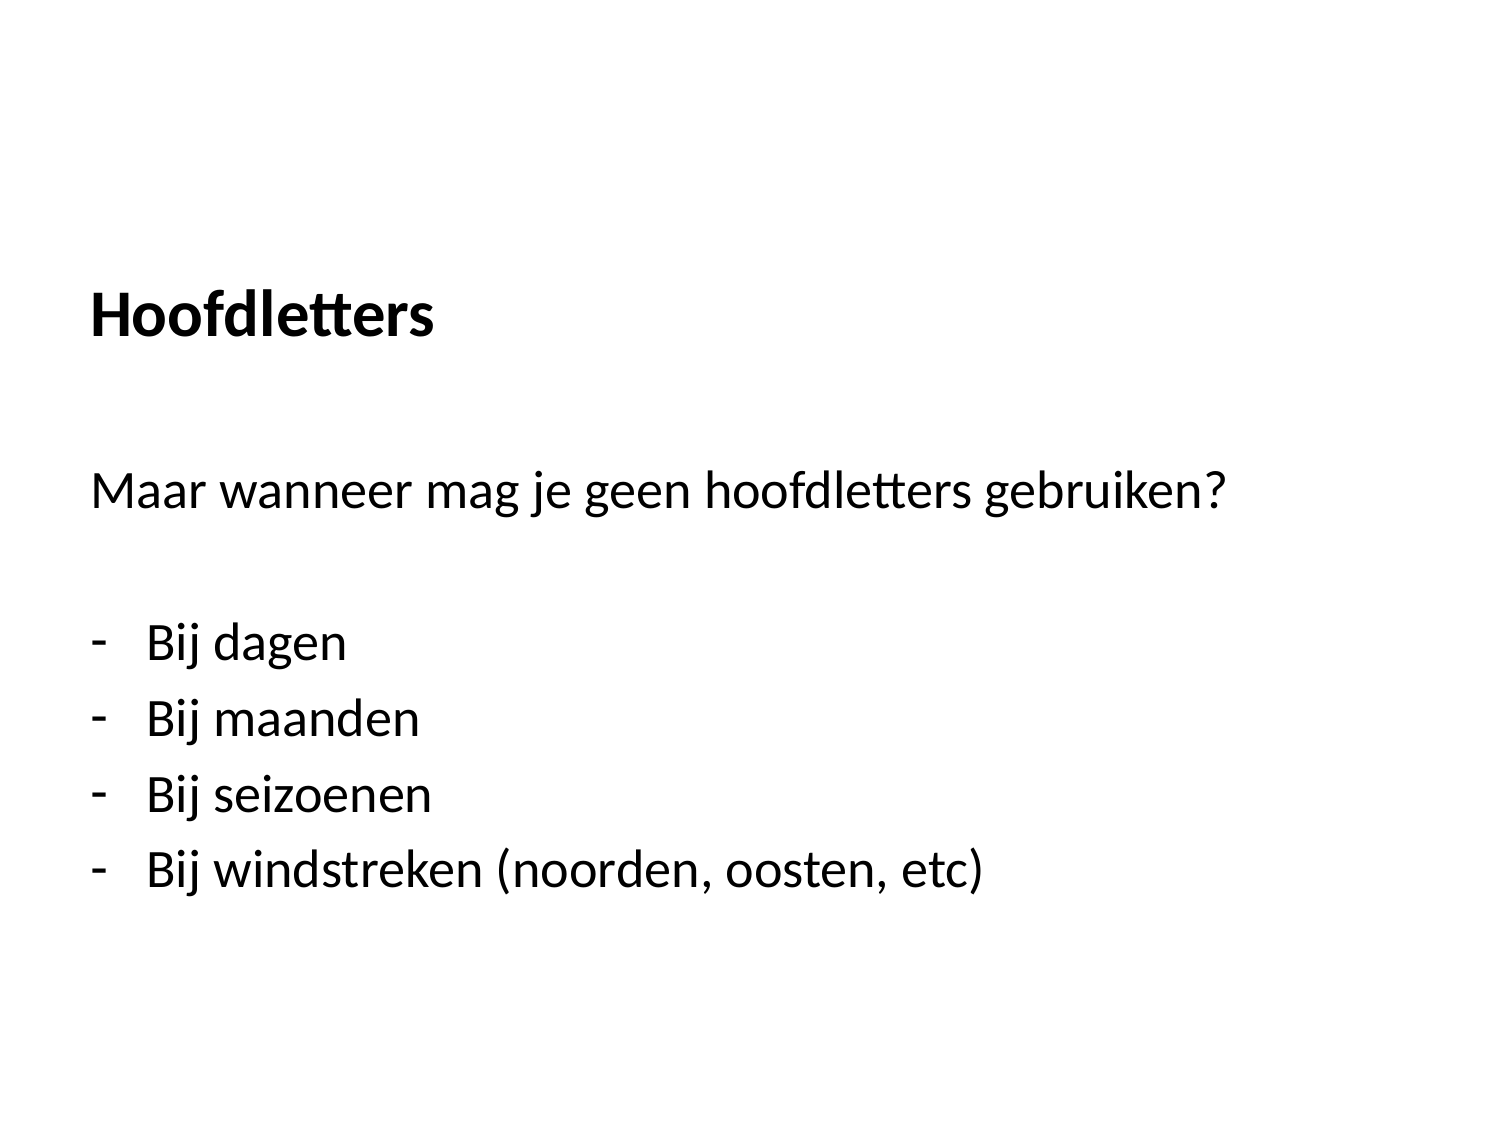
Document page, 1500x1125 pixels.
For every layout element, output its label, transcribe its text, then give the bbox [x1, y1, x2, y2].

list Hoofdletters Maar wanneer mag je geen hoofdletters gebruiken? Bij dagen Bij maanden Bij seizoenen Bij windstreken (noorden, oosten, etc) [75, 262, 1425, 1005]
